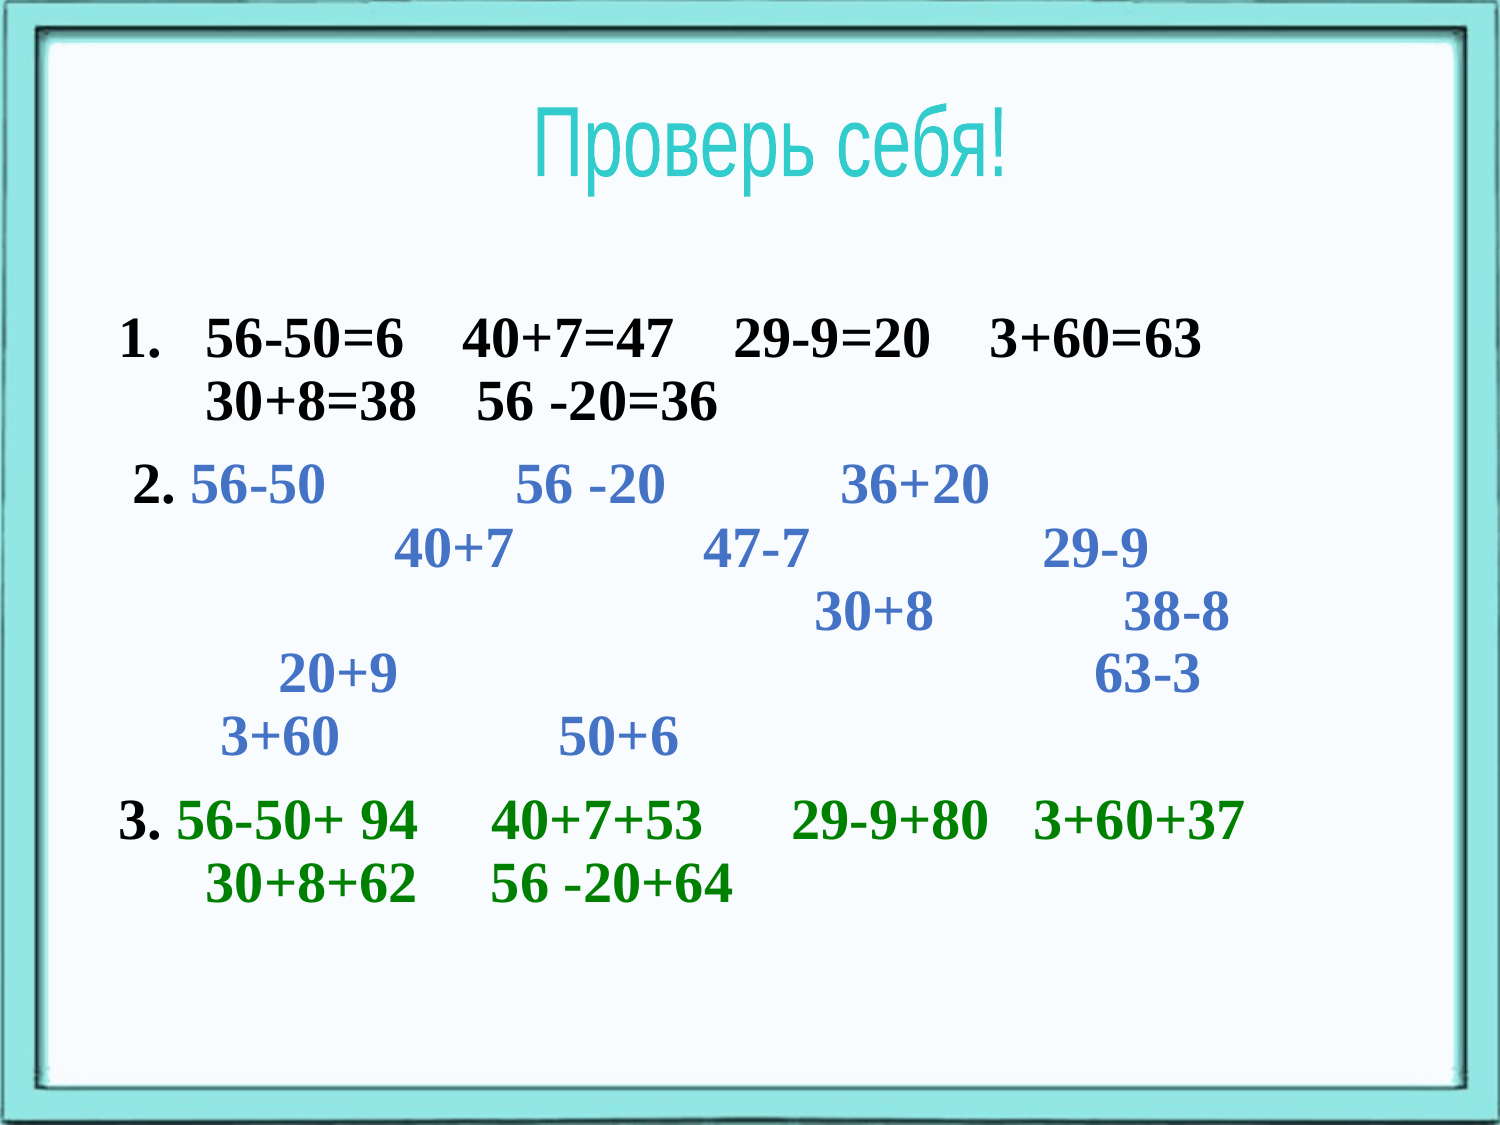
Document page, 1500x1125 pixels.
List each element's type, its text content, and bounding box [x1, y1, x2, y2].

list 56-50=6 40+7=47 29-9=20 3+60=63 30+8=38 56 -20=36 2. 56-50 56 -20 36+20 40+7 47-7 29-9 30+8 38-8 20+9 63-3 3+60 50+6 3. 56-50+ 94 40+7+53 29-9+80 3+60+37 30+8+62 56 -20+64 [102, 299, 1398, 1014]
picture [0, 0, 1500, 1125]
